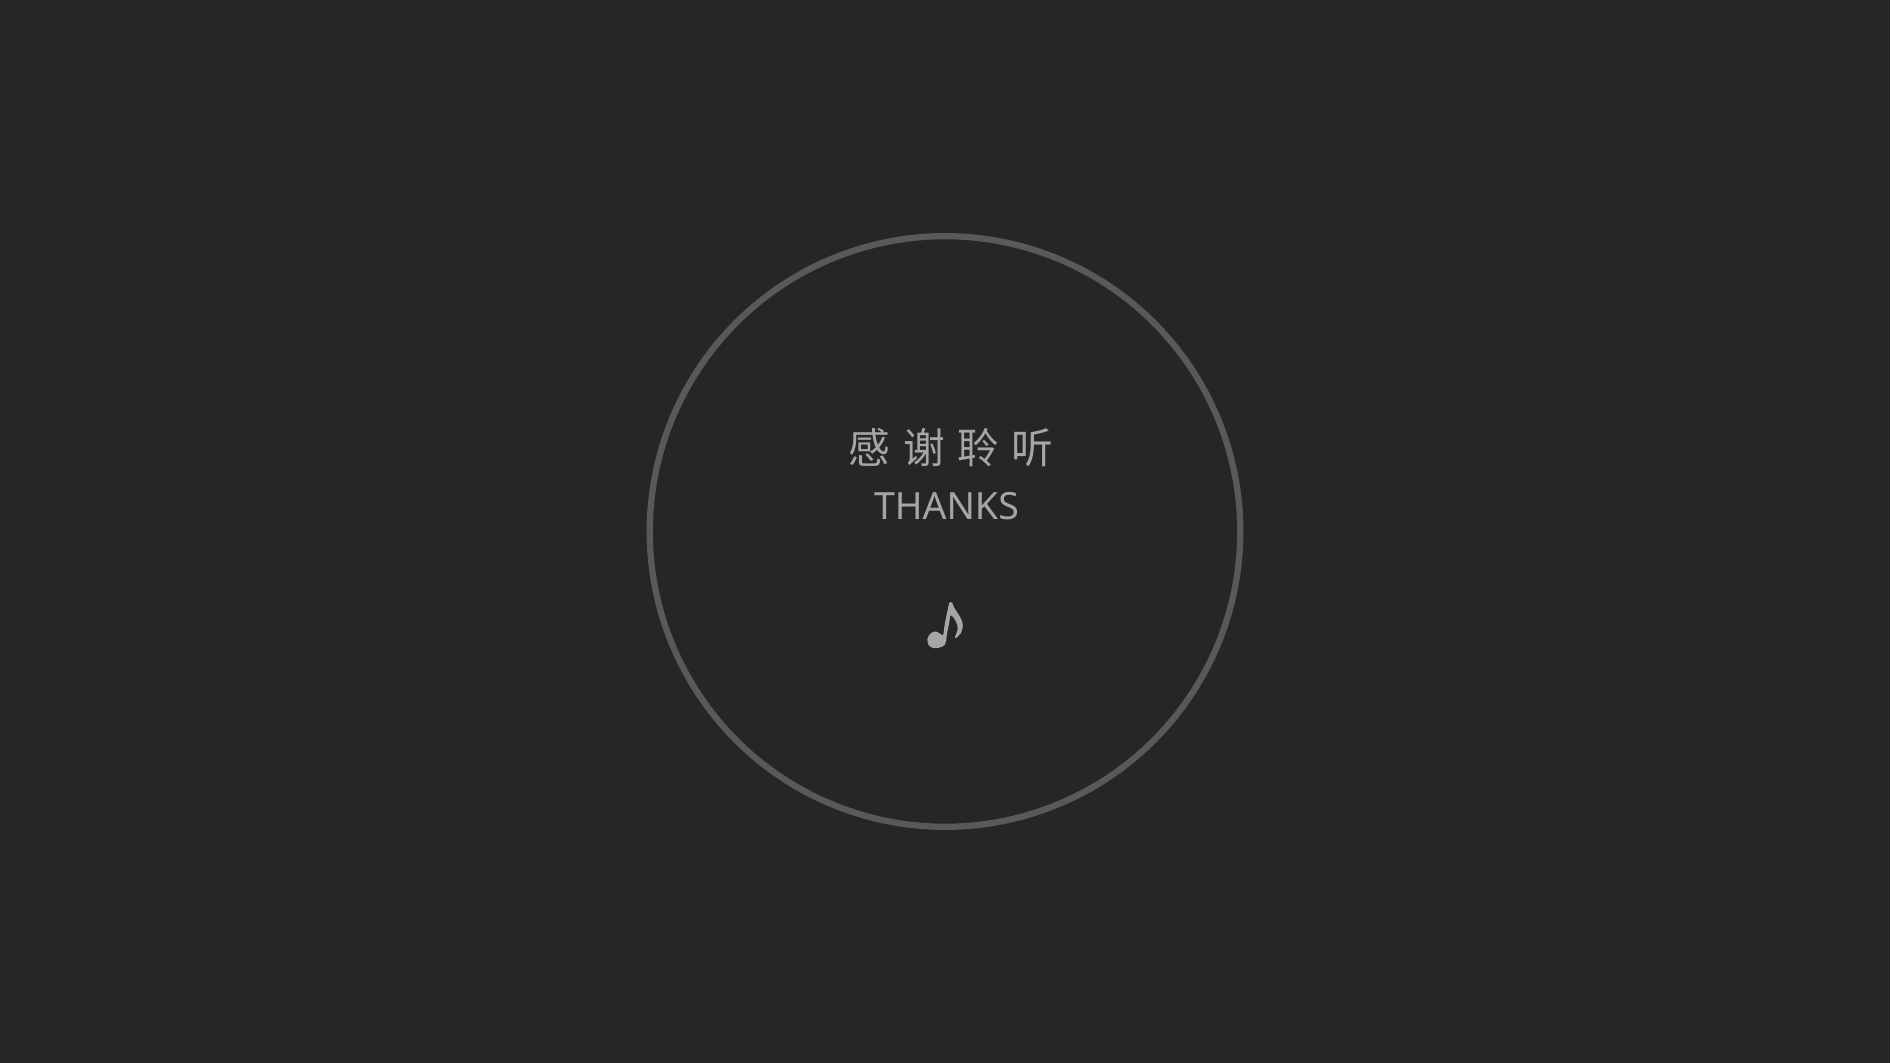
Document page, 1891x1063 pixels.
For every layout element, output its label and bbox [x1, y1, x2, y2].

text_box [649, 235, 1241, 828]
